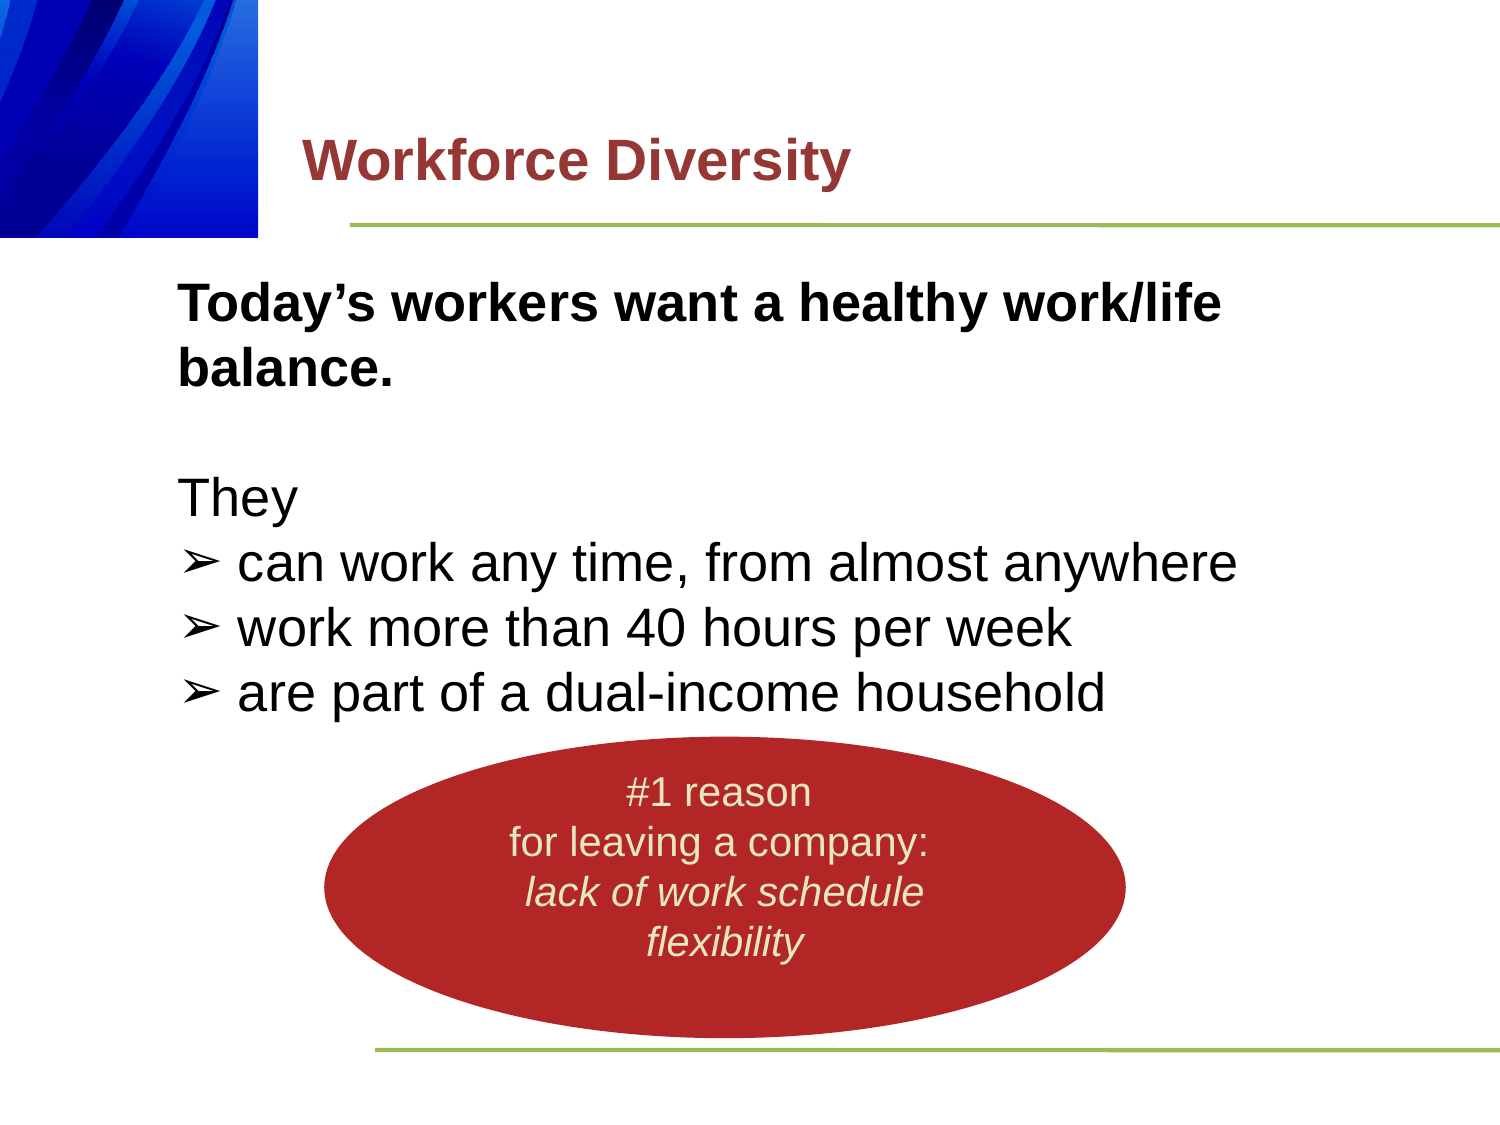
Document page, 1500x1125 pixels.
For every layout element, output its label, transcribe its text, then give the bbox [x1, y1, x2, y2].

text_box Workforce Diversity [287, 114, 1213, 200]
text_box #1 reason for leaving a company: lack of work schedule flexibility [324, 737, 1126, 1038]
text_box Today’s workers want a healthy work/life balance. They can work any time, from almost anywhere work more than 40 hours per week are part of a dual-income household [162, 260, 1425, 731]
text_box [62, 200, 1300, 261]
picture [0, 0, 259, 238]
